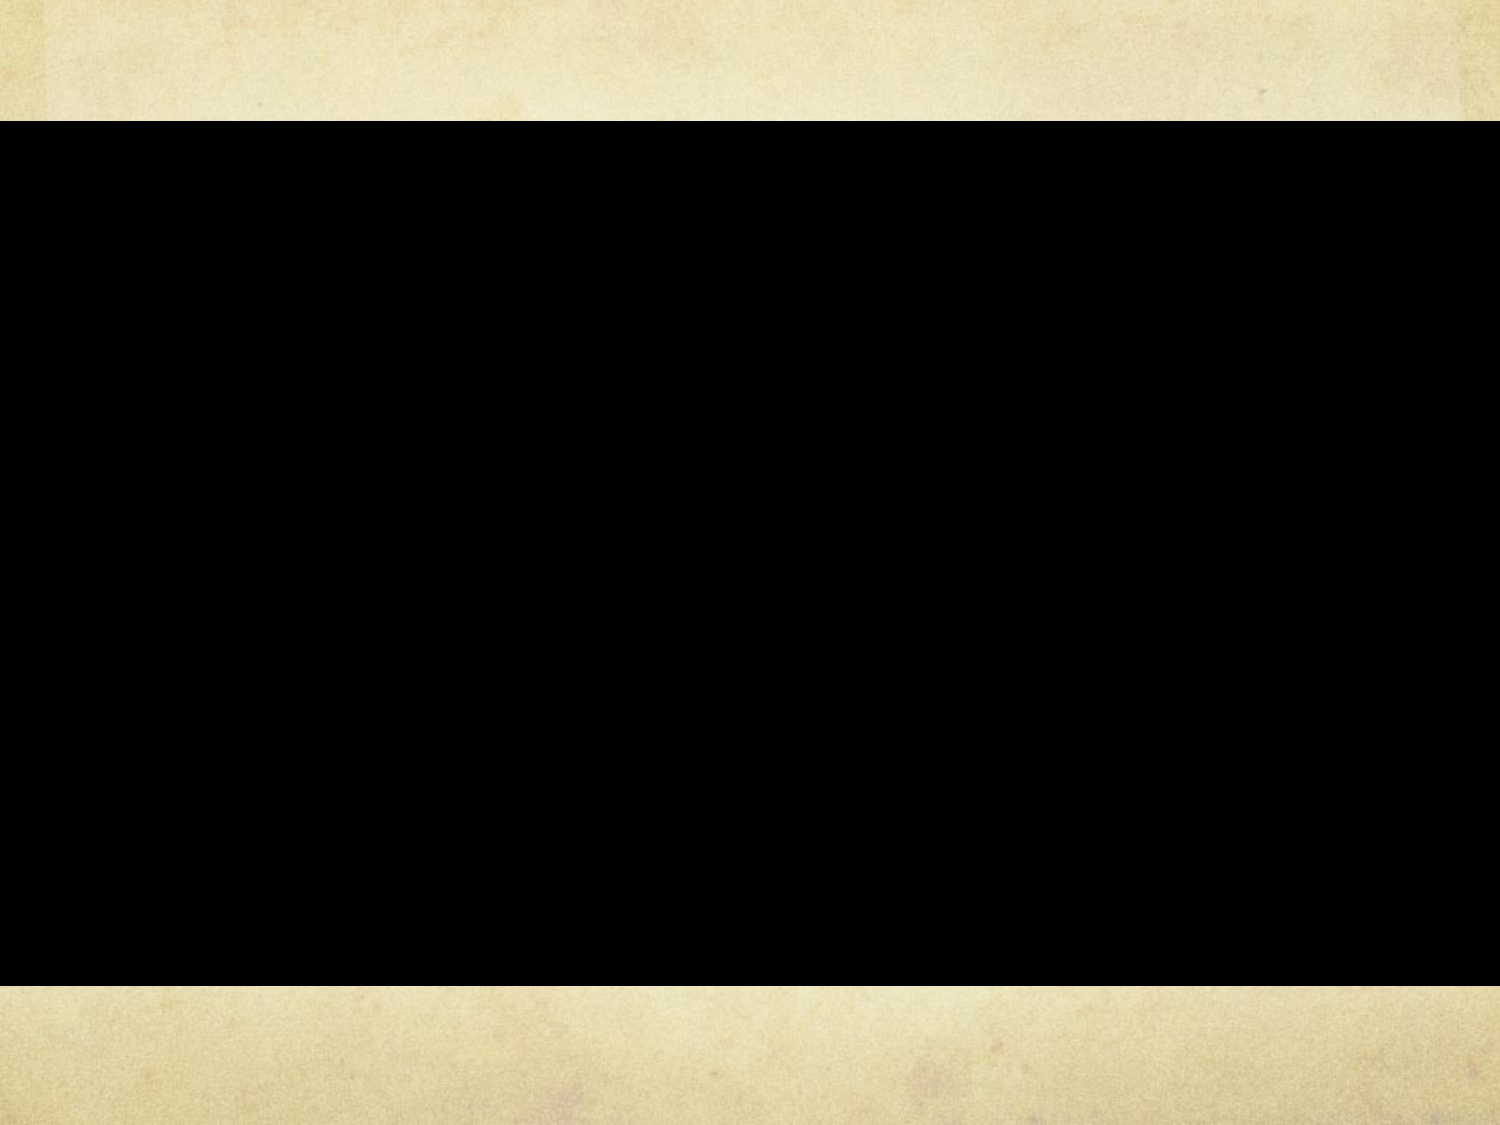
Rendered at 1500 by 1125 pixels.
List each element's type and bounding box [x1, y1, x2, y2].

list [0, 119, 1500, 987]
picture [0, 987, 1500, 1125]
picture [0, 0, 1500, 119]
